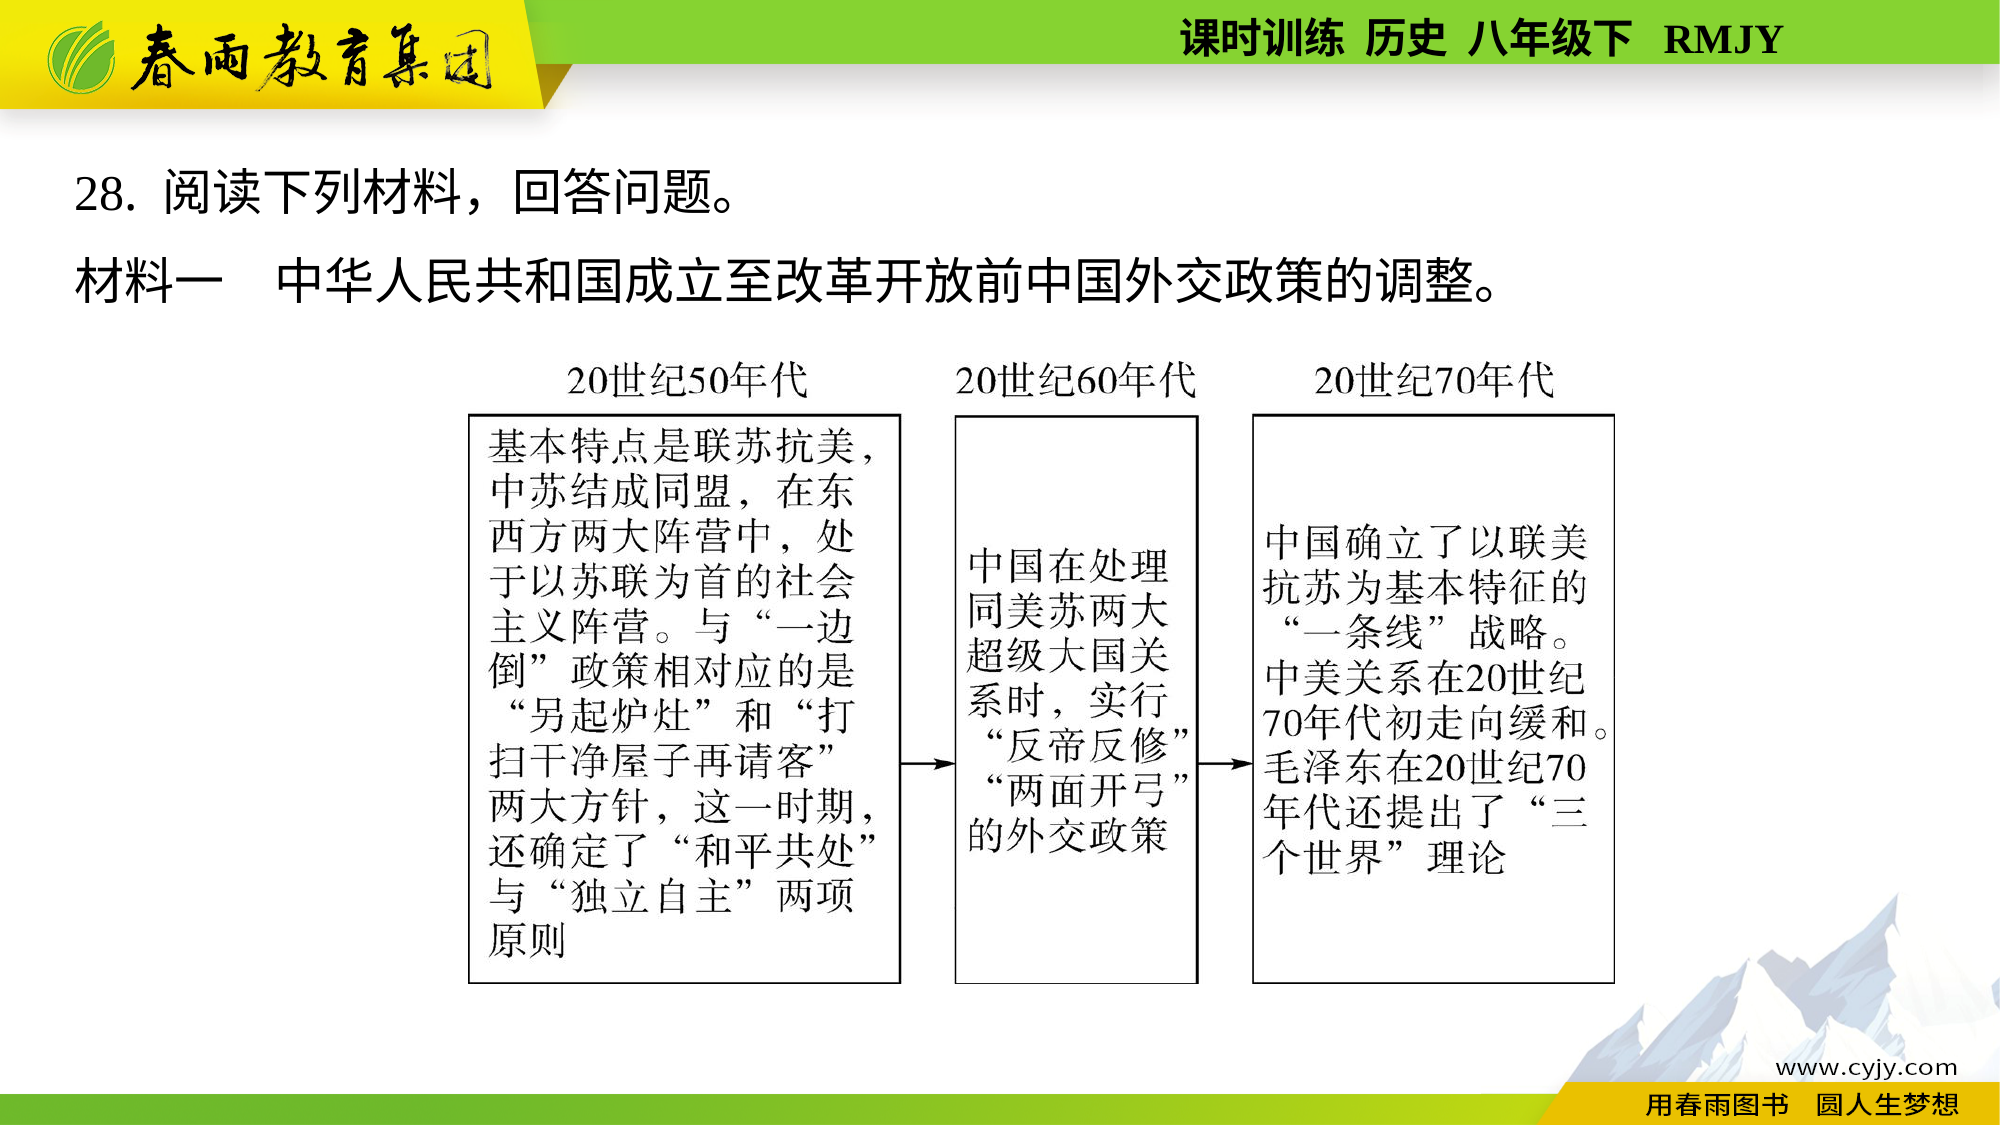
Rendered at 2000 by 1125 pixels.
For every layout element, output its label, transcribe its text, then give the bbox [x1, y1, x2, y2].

list 28. 阅读下列材料，回答问题。 材料一 中华人民共和国成立至改革开放前中国外交政策的调整。 [59, 122, 1944, 308]
picture [0, 0, 2000, 1125]
